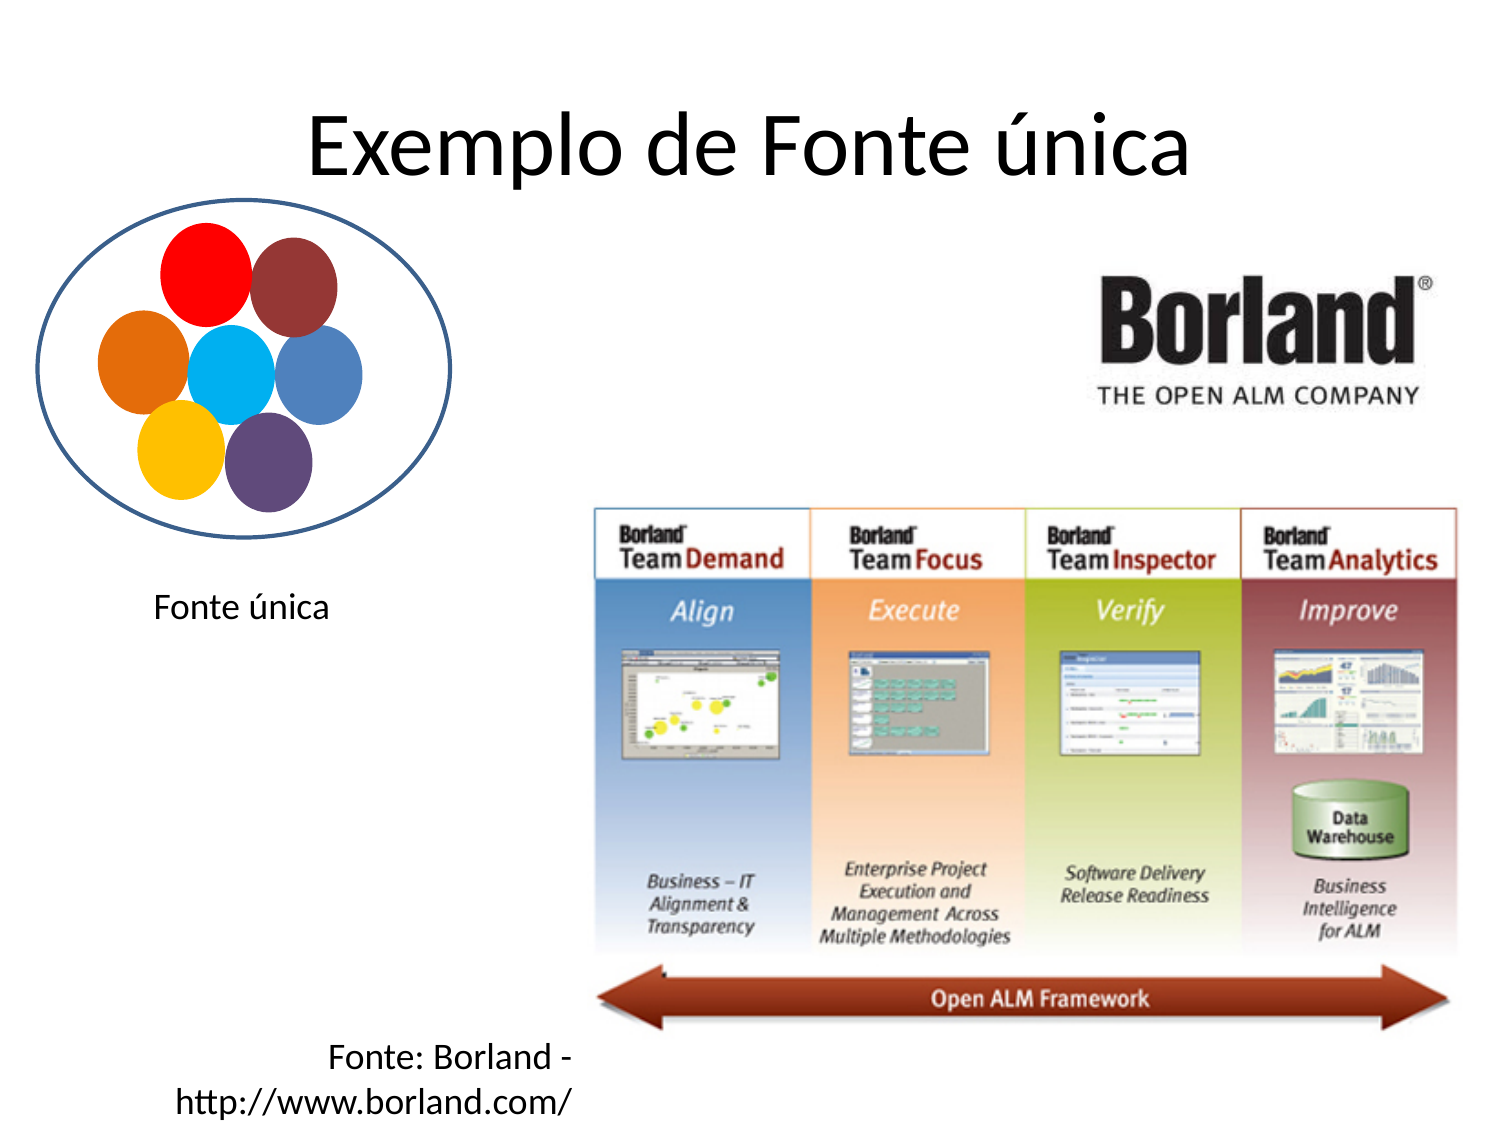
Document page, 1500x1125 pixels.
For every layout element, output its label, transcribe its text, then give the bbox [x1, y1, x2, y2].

picture [1062, 187, 1468, 491]
picture [587, 499, 1463, 1082]
text_box Fonte única [138, 574, 346, 635]
text_box Fonte: Borland - http://www.borland.com/ [62, 1024, 588, 1125]
text_box [35, 197, 453, 540]
title Exemplo de Fonte única [75, 45, 1425, 233]
